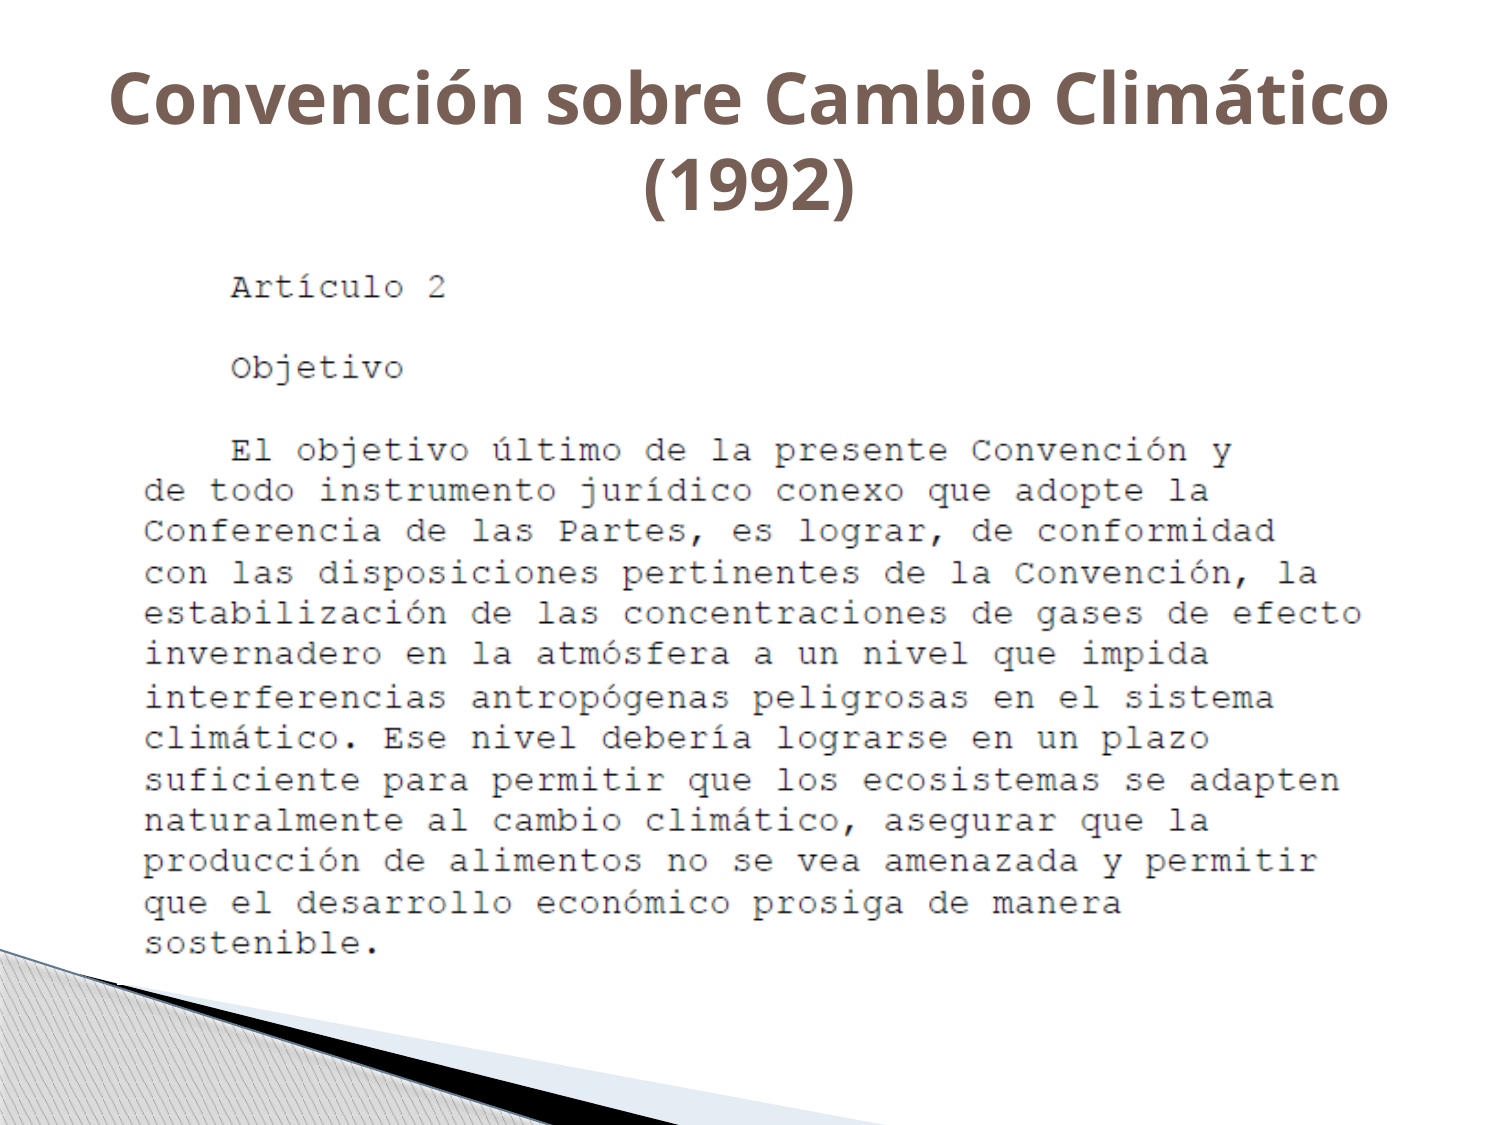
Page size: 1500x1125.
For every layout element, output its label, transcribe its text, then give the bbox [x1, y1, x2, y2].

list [116, 250, 1395, 985]
title Convención sobre Cambio Climático (1992) [75, 45, 1425, 233]
